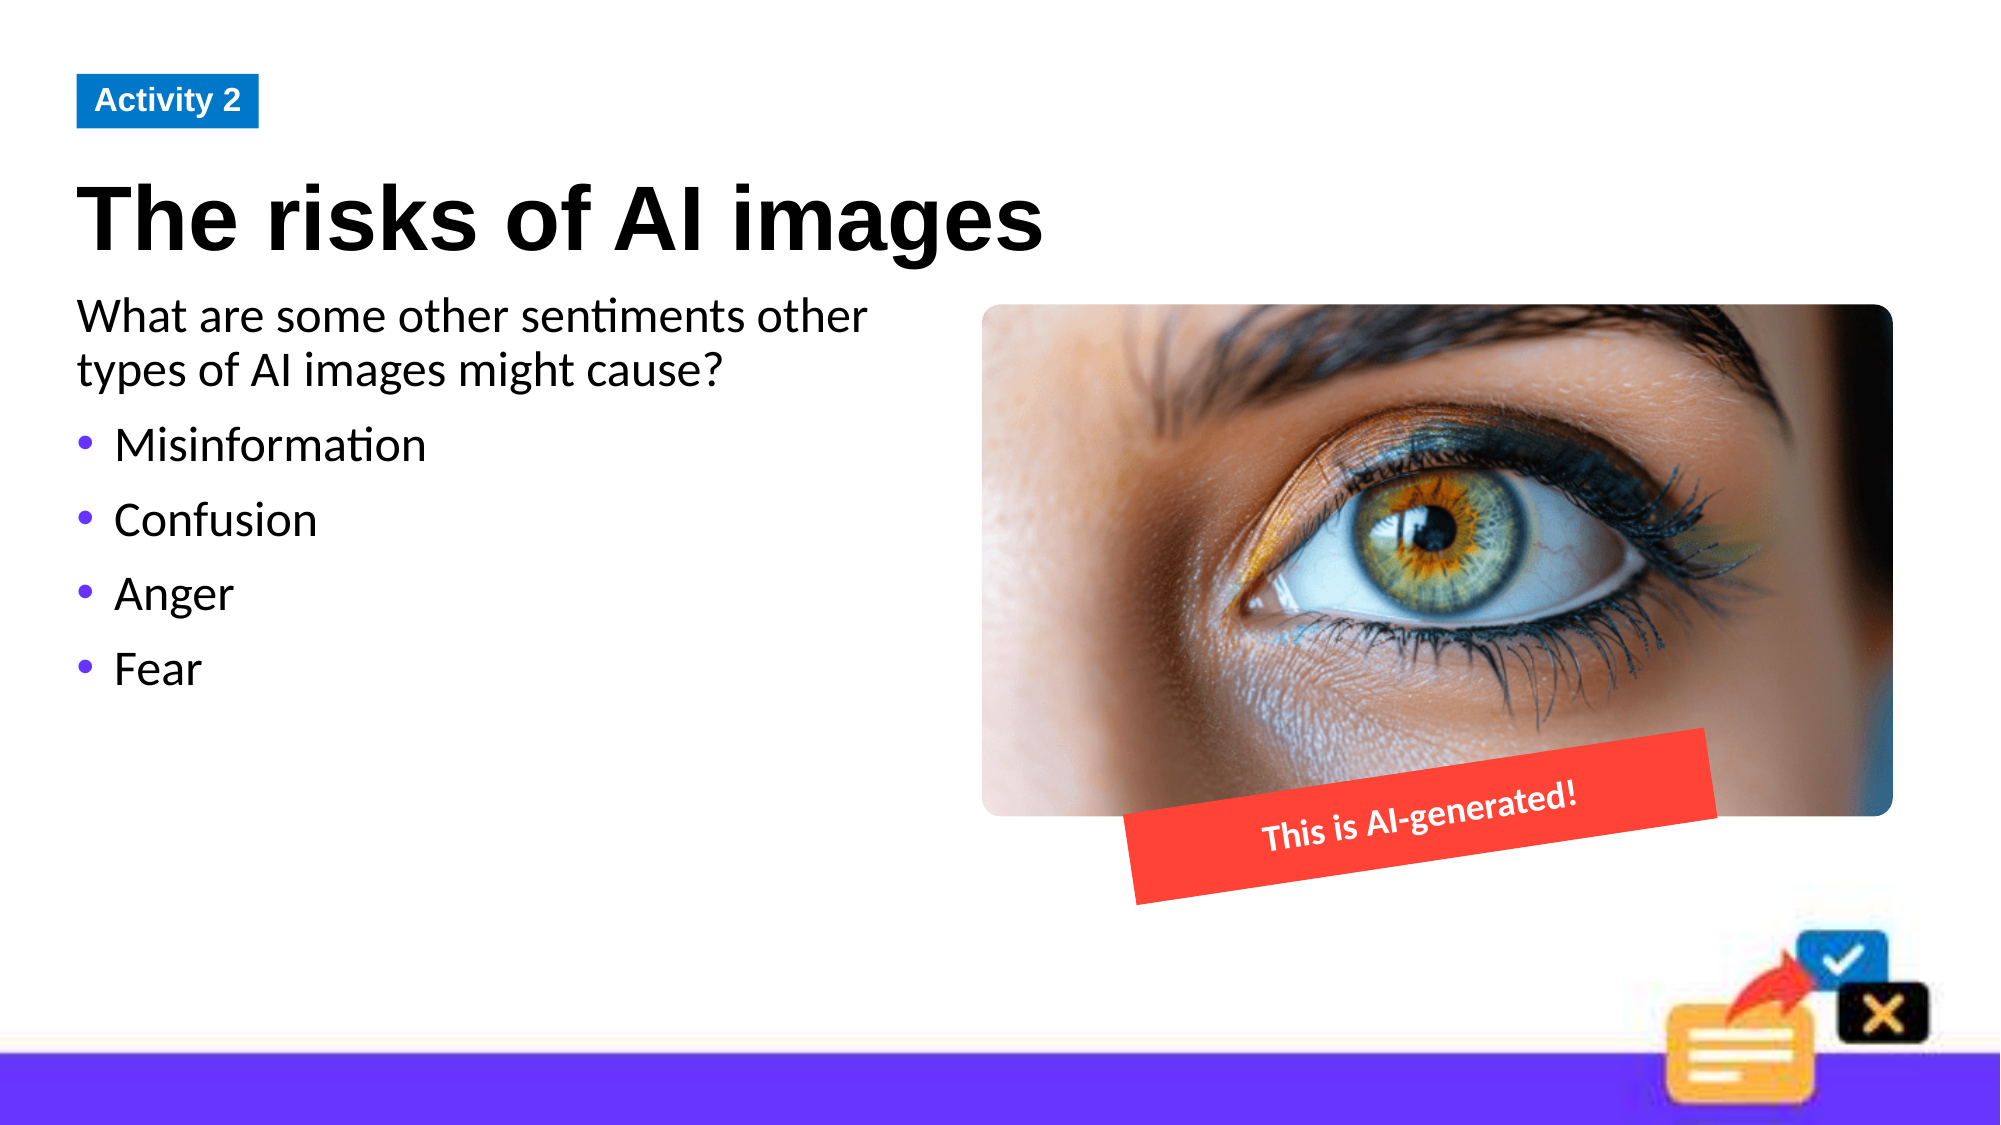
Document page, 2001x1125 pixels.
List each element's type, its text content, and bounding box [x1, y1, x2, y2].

text_box This is AI-generated! [1123, 817, 1718, 906]
text_box What are some other sentiments other types of AI images might cause? Misinformation Confusion Anger Fear [76, 289, 948, 969]
text_box The risks of AI images [76, 171, 1375, 280]
text_box Activity 2 [76, 73, 259, 129]
picture [0, 0, 2000, 1125]
